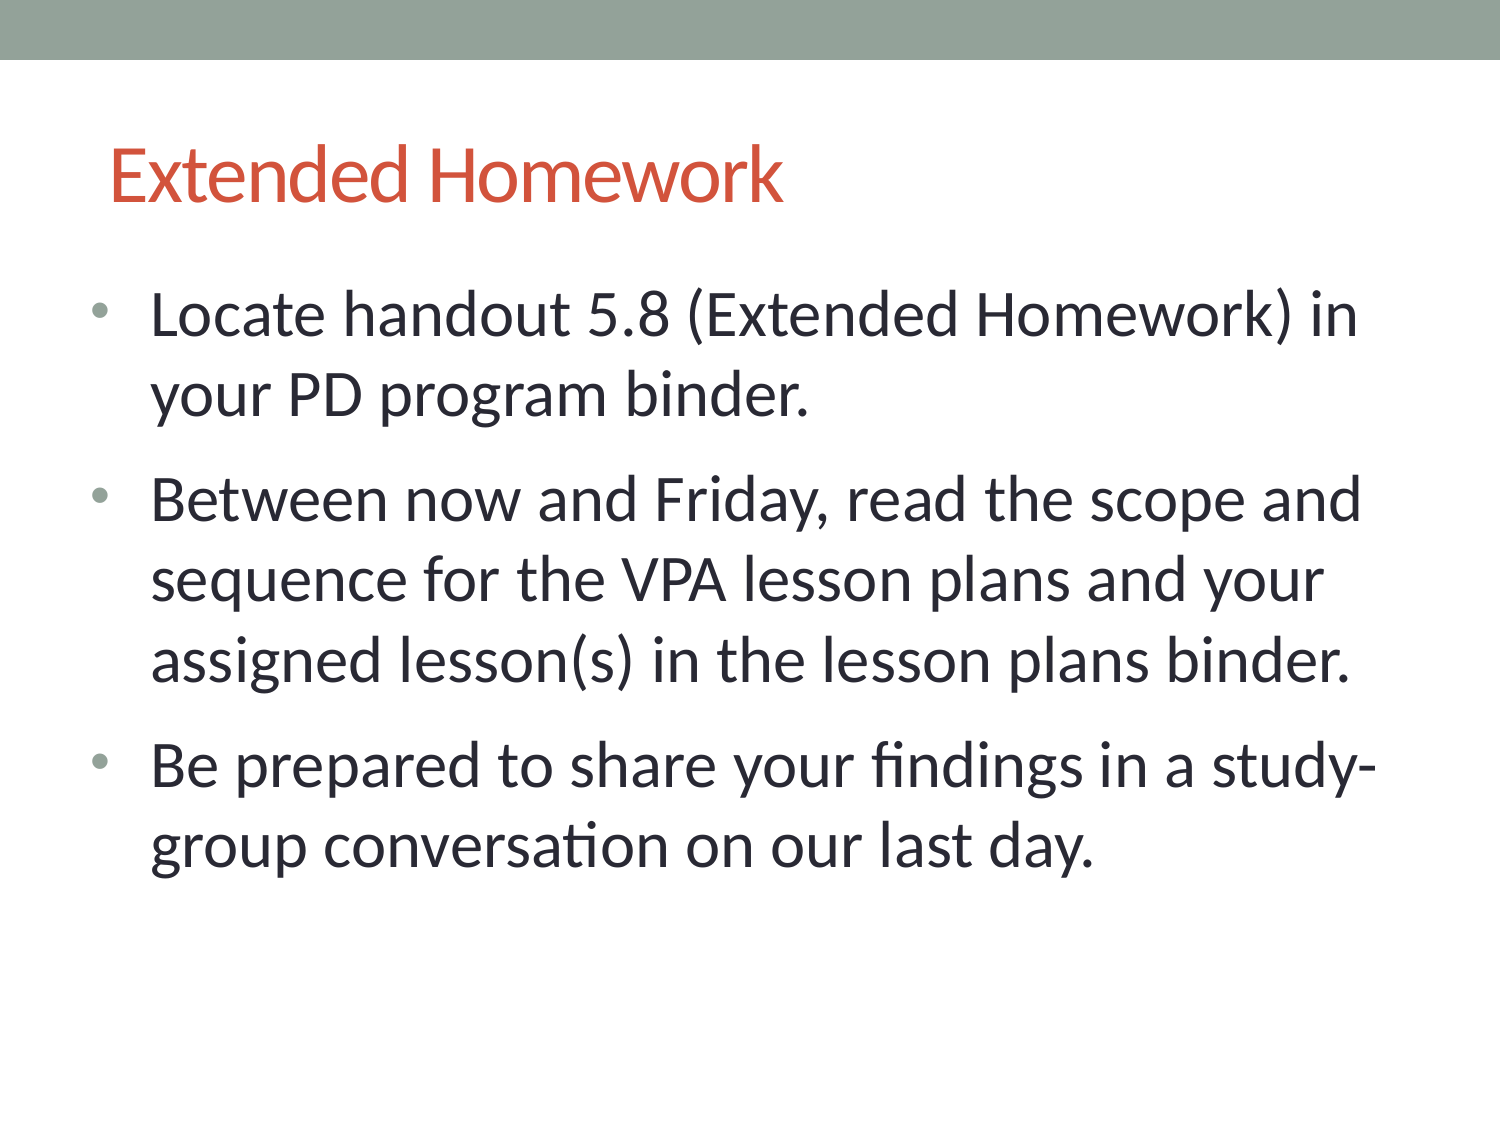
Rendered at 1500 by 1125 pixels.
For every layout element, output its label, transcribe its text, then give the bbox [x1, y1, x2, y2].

list Locate handout 5.8 (Extended Homework) in your PD program binder. Between now and Friday, read the scope and sequence for the VPA lesson plans and your assigned lesson(s) in the lesson plans binder. Be prepared to share your findings in a study-group conversation on our last day. [75, 262, 1450, 1063]
title Extended Homework [75, 87, 1425, 250]
